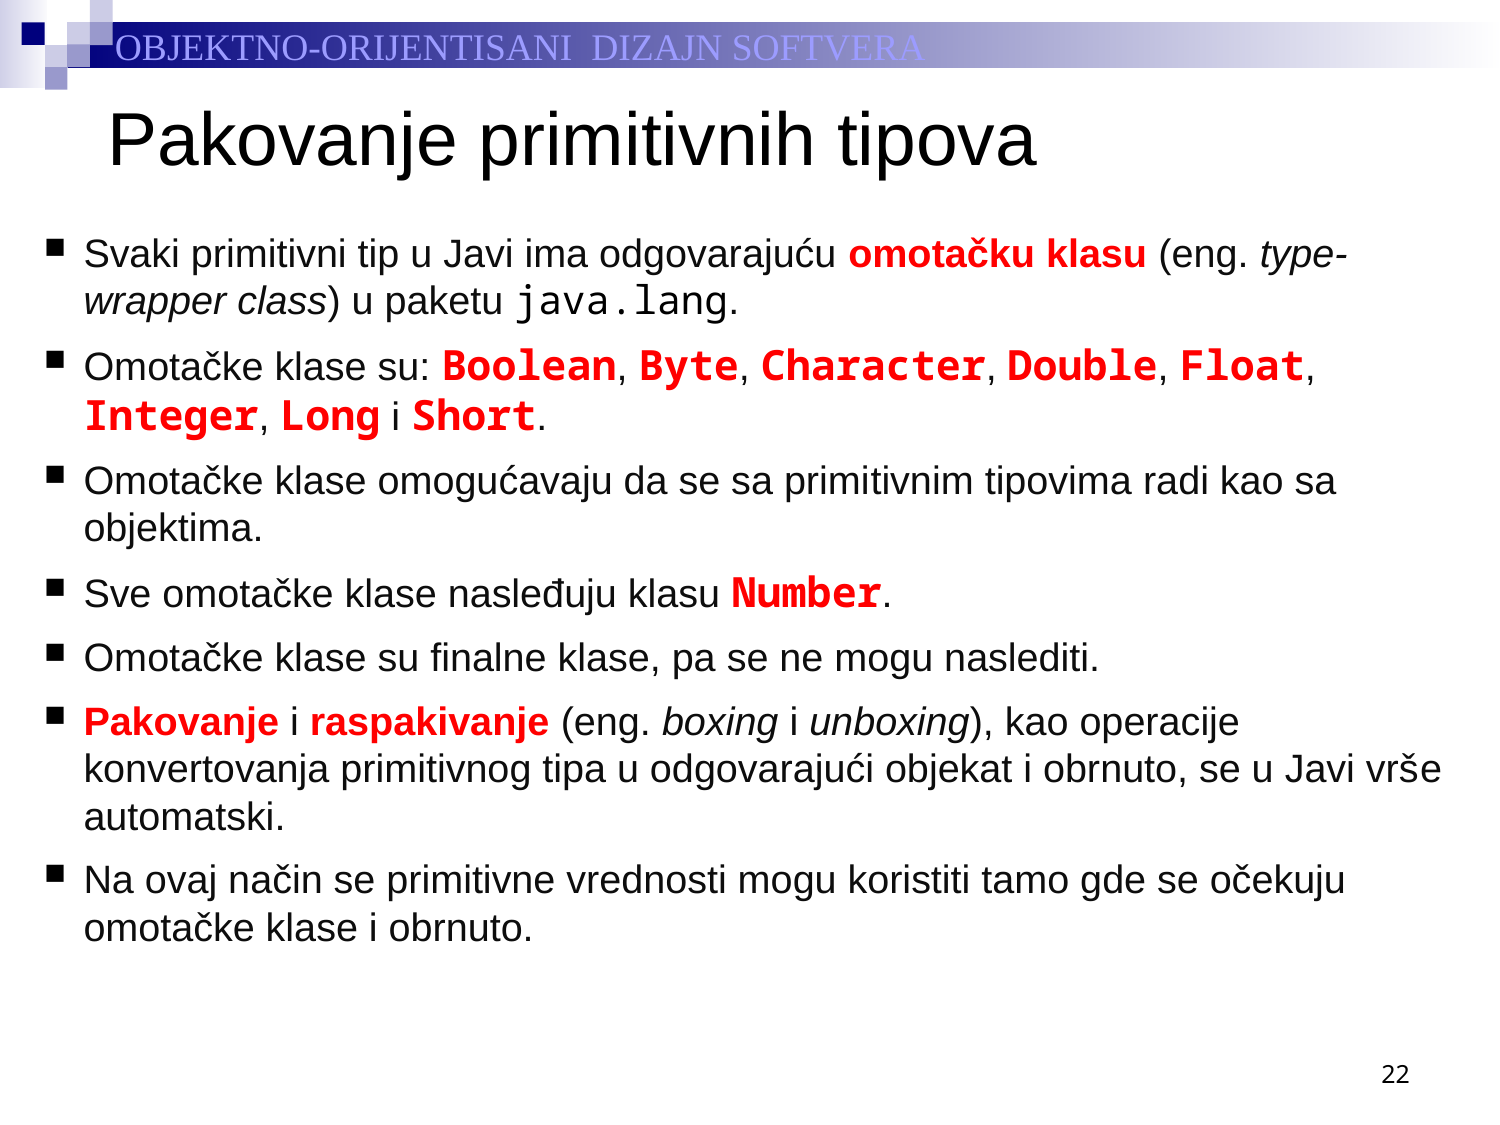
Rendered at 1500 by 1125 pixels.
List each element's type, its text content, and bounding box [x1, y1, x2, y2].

title Pakovanje primitivnih tipova [92, 75, 1081, 197]
text_box Svaki primitivni tip u Javi ima odgovarajuću omotačku klasu (eng. type-wrapper class) u paketu java.lang. Omotačke klase su: Boolean, Byte, Character, Double, Float, Integer, Long i Short. Omotačke klase omogućavaju da se sa primitivnim tipovima radi kao sa objektima. Sve omotačke klase nasleđuju klasu Number. Omotačke klase su finalne klase, pa se ne mogu naslediti. Pakovanje i raspakivanje (eng. boxing i unboxing), kao operacije konvertovanja primitivnog tipa u odgovarajući objekat i obrnuto, se u Javi vrše automatski. Na ovaj način se primitivne vrednosti mogu koristiti tamo gde se očekuju omotačke klase i obrnuto. [29, 220, 1471, 957]
slide_number 22 [1074, 1024, 1426, 1101]
